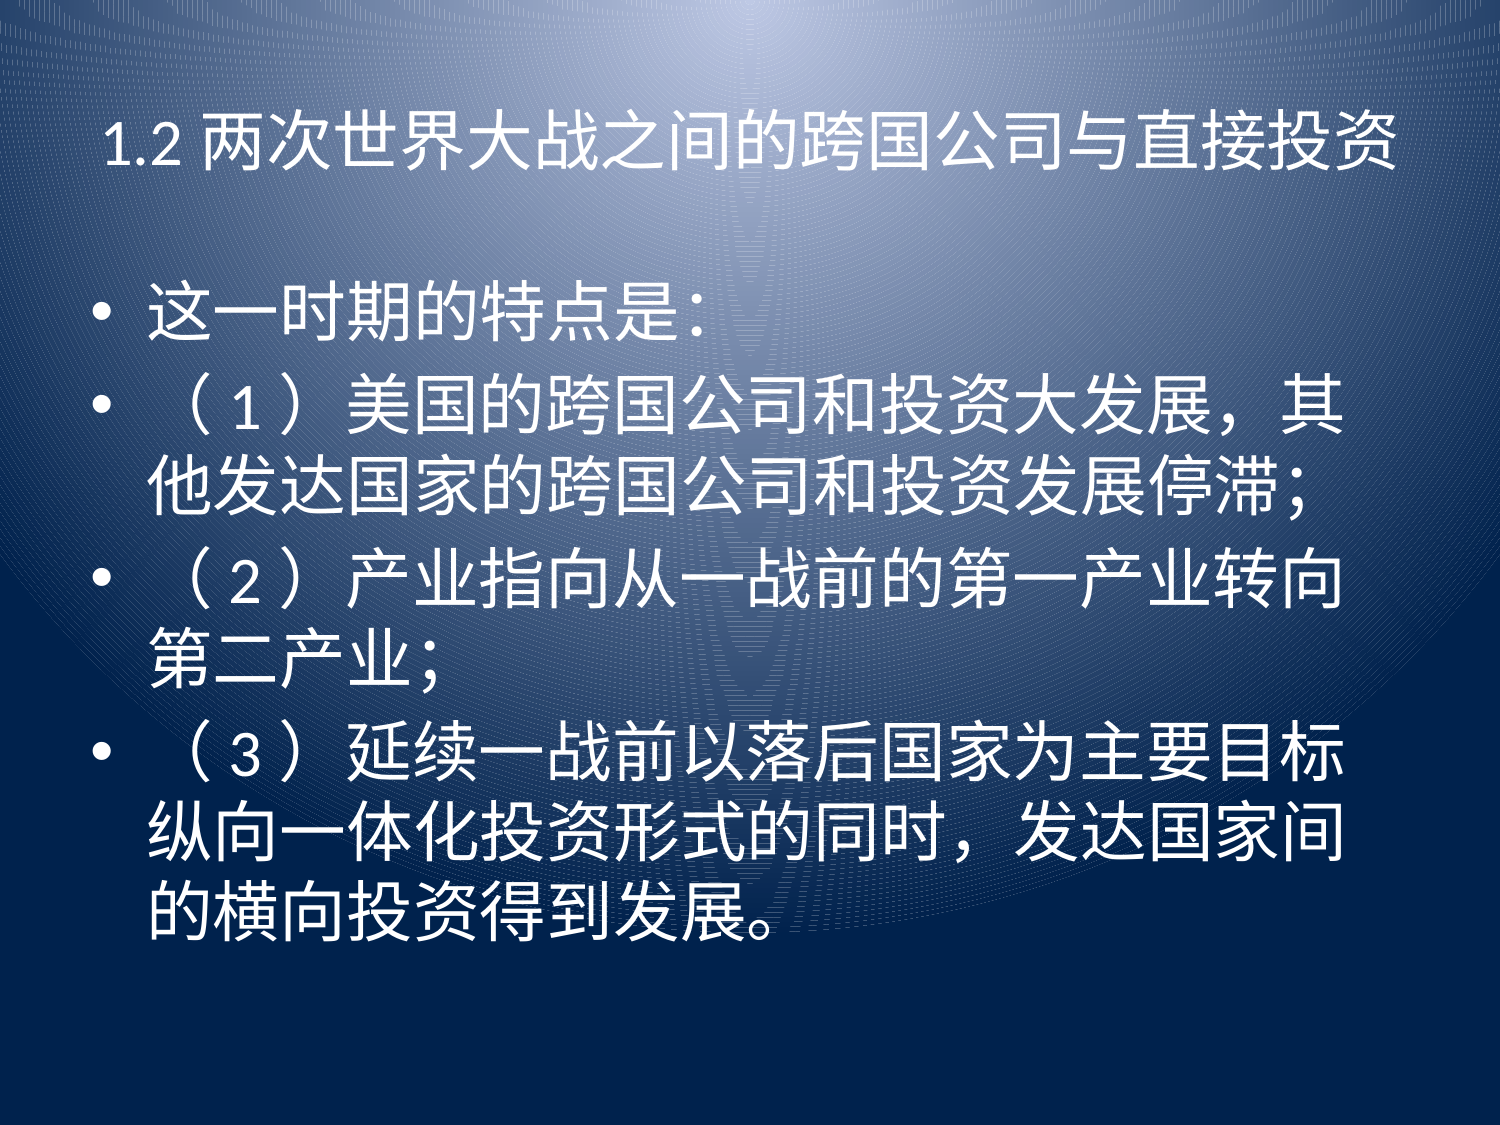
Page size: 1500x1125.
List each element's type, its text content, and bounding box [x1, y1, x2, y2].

list 这一时期的特点是： （1）美国的跨国公司和投资大发展，其他发达国家的跨国公司和投资发展停滞； （2）产业指向从一战前的第一产业转向第二产业； （3）延续一战前以落后国家为主要目标纵向一体化投资形式的同时，发达国家间的横向投资得到发展。 [75, 262, 1425, 1005]
title 1.2两次世界大战之间的跨国公司与直接投资 [75, 45, 1425, 233]
